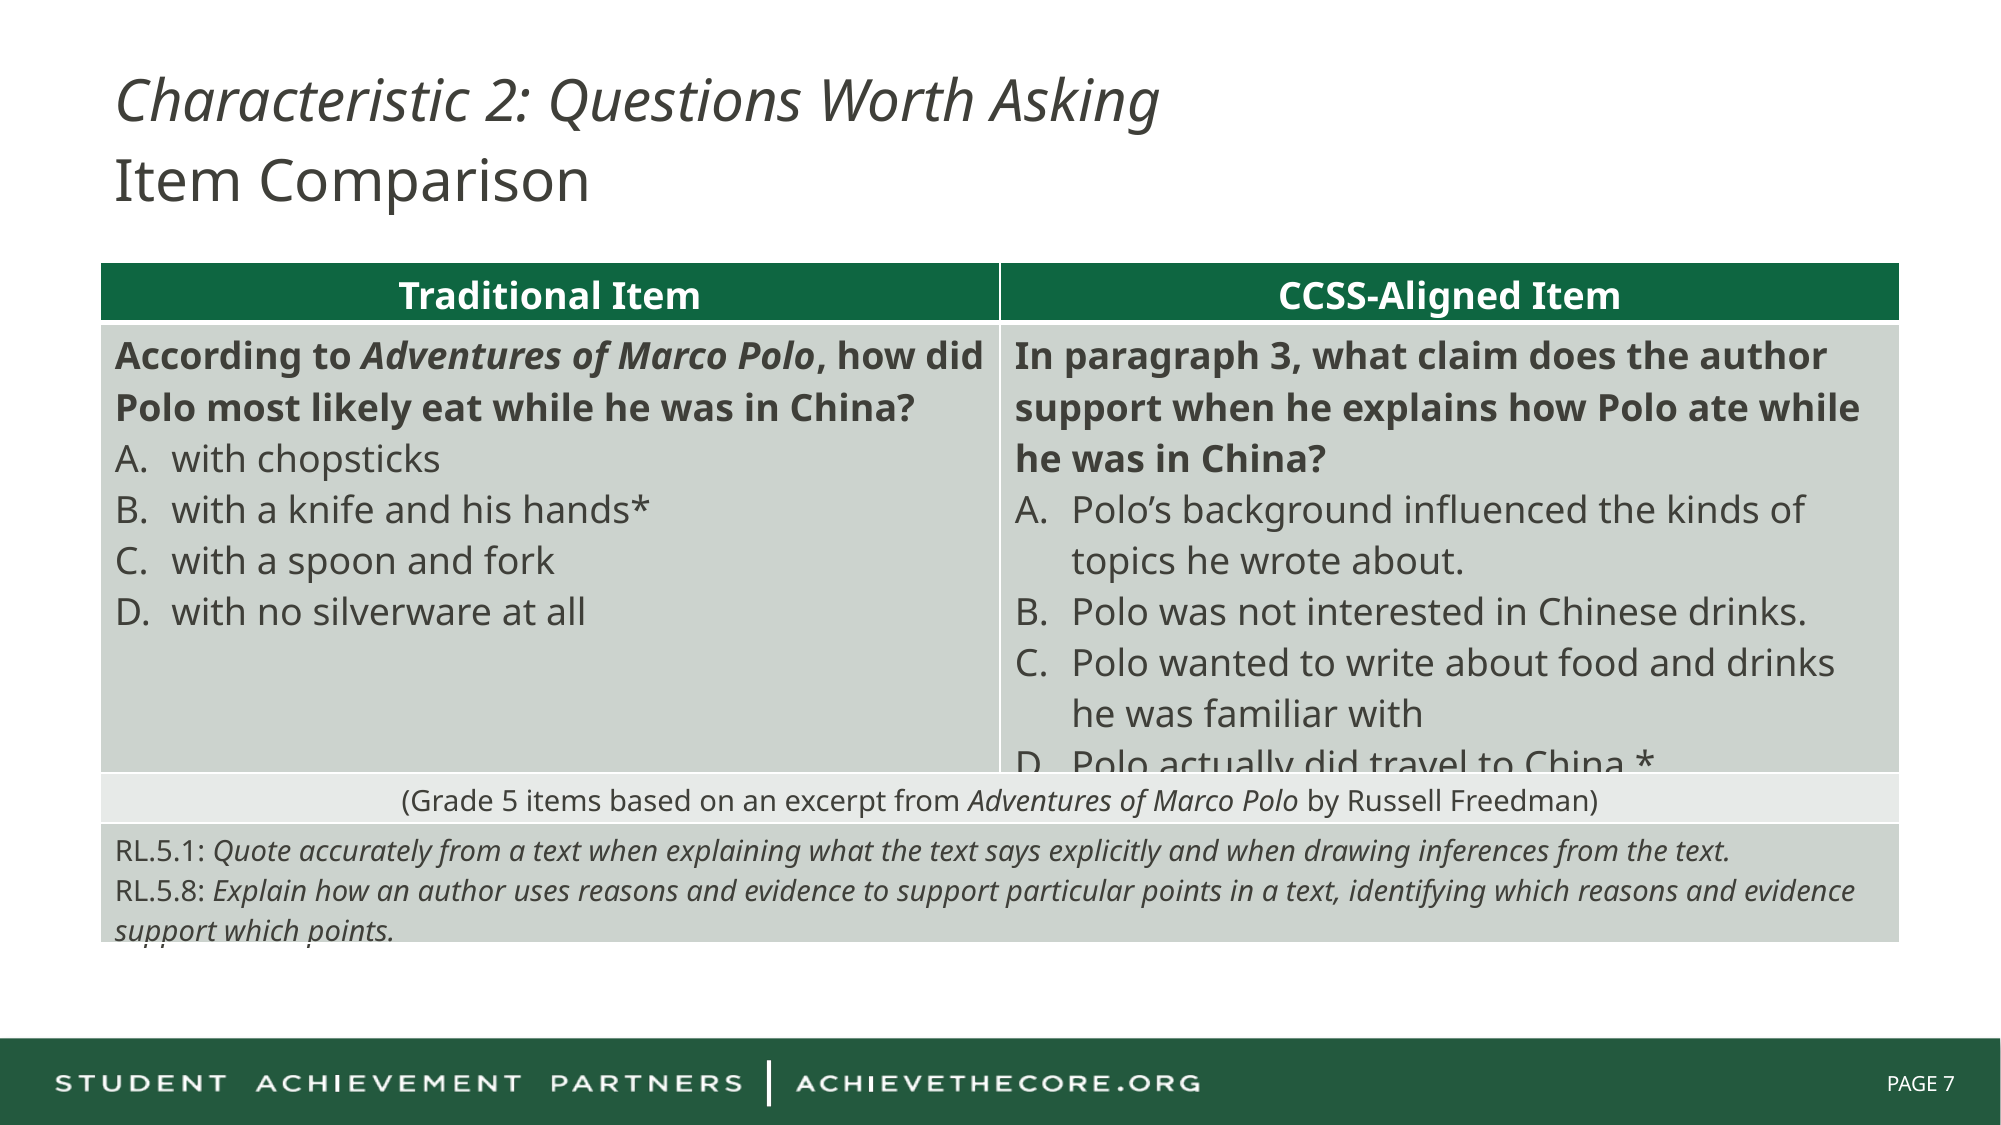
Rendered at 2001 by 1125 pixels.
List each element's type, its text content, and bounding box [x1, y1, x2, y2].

table_cell (Grade 5 items based on an excerpt from Adventures of Marco Polo by Russell Freedman) [101, 774, 1899, 822]
title Characteristic 2: Questions Worth Asking Item Comparison [99, 45, 1900, 233]
table_header CCSS-Aligned Item [1001, 263, 1899, 320]
table_cell According to Adventures of Marco Polo, how did Polo most likely eat while he was in China? with chopsticks with a knife and his hands* with a spoon and fork with no silverware at all [101, 325, 999, 772]
table_cell RL.5.1: Quote accurately from a text when explaining what the text says explicitly and when drawing inferences from the text. RL.5.8: Explain how an author uses reasons and evidence to support particular points in a text, identifying which reasons and evidence support which points. [101, 824, 1899, 942]
table_cell In paragraph 3, what claim does the author support when he explains how Polo ate while he was in China? Polo’s background influenced the kinds of topics he wrote about. Polo was not interested in Chinese drinks. Polo wanted to write about food and drinks he was familiar with Polo actually did travel to China.* [1001, 325, 1899, 772]
table_header Traditional Item [101, 263, 999, 320]
